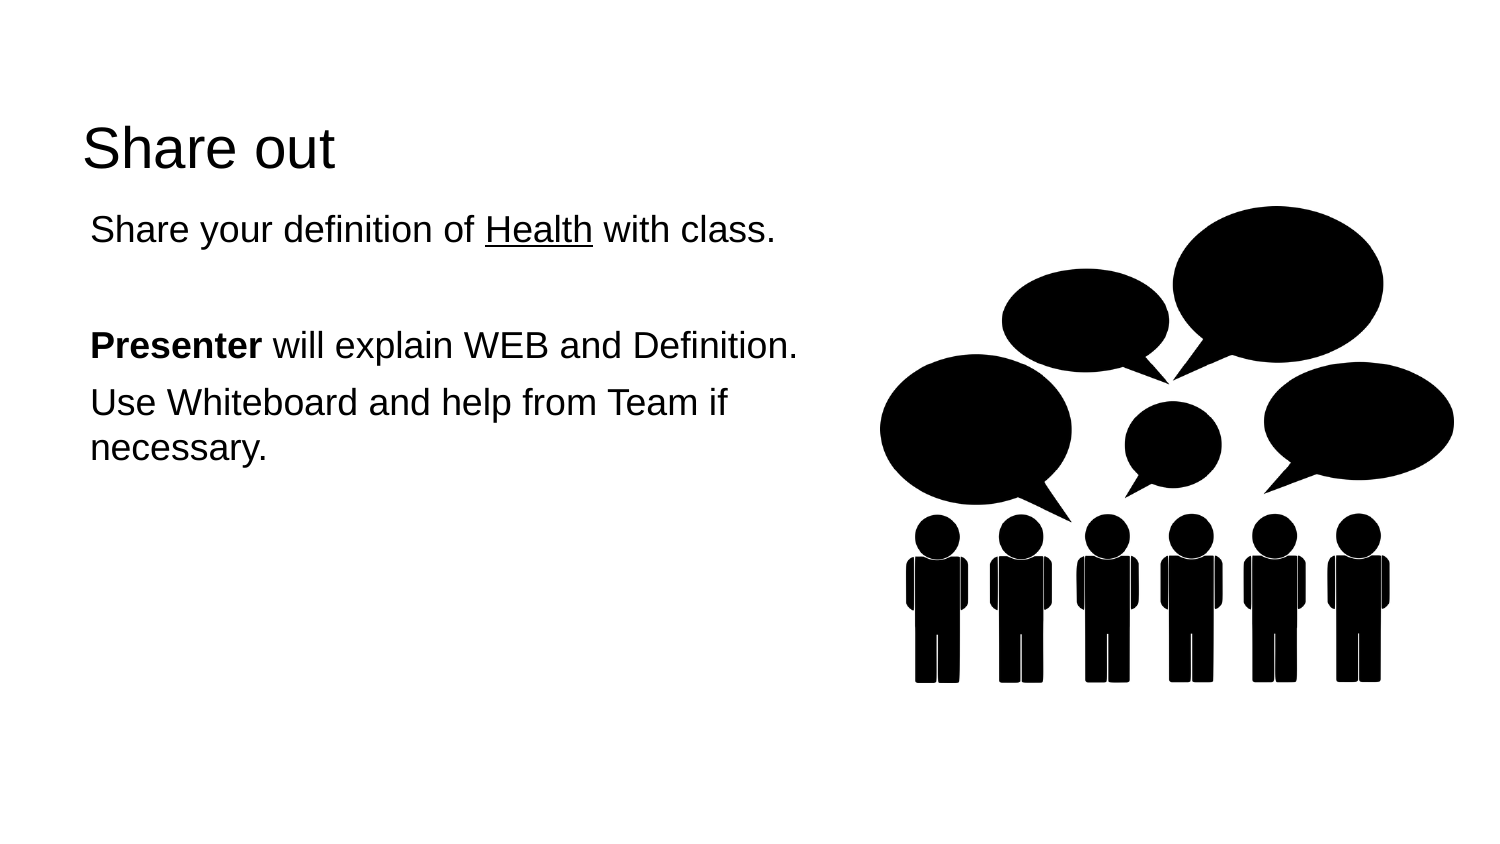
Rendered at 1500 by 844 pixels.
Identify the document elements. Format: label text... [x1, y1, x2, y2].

picture [880, 206, 1454, 683]
title Share out [75, 39, 1263, 181]
list Share your definition of Health with class. Presenter will explain WEB and Definition. Use Whiteboard and help from Team if necessary. [75, 198, 854, 795]
